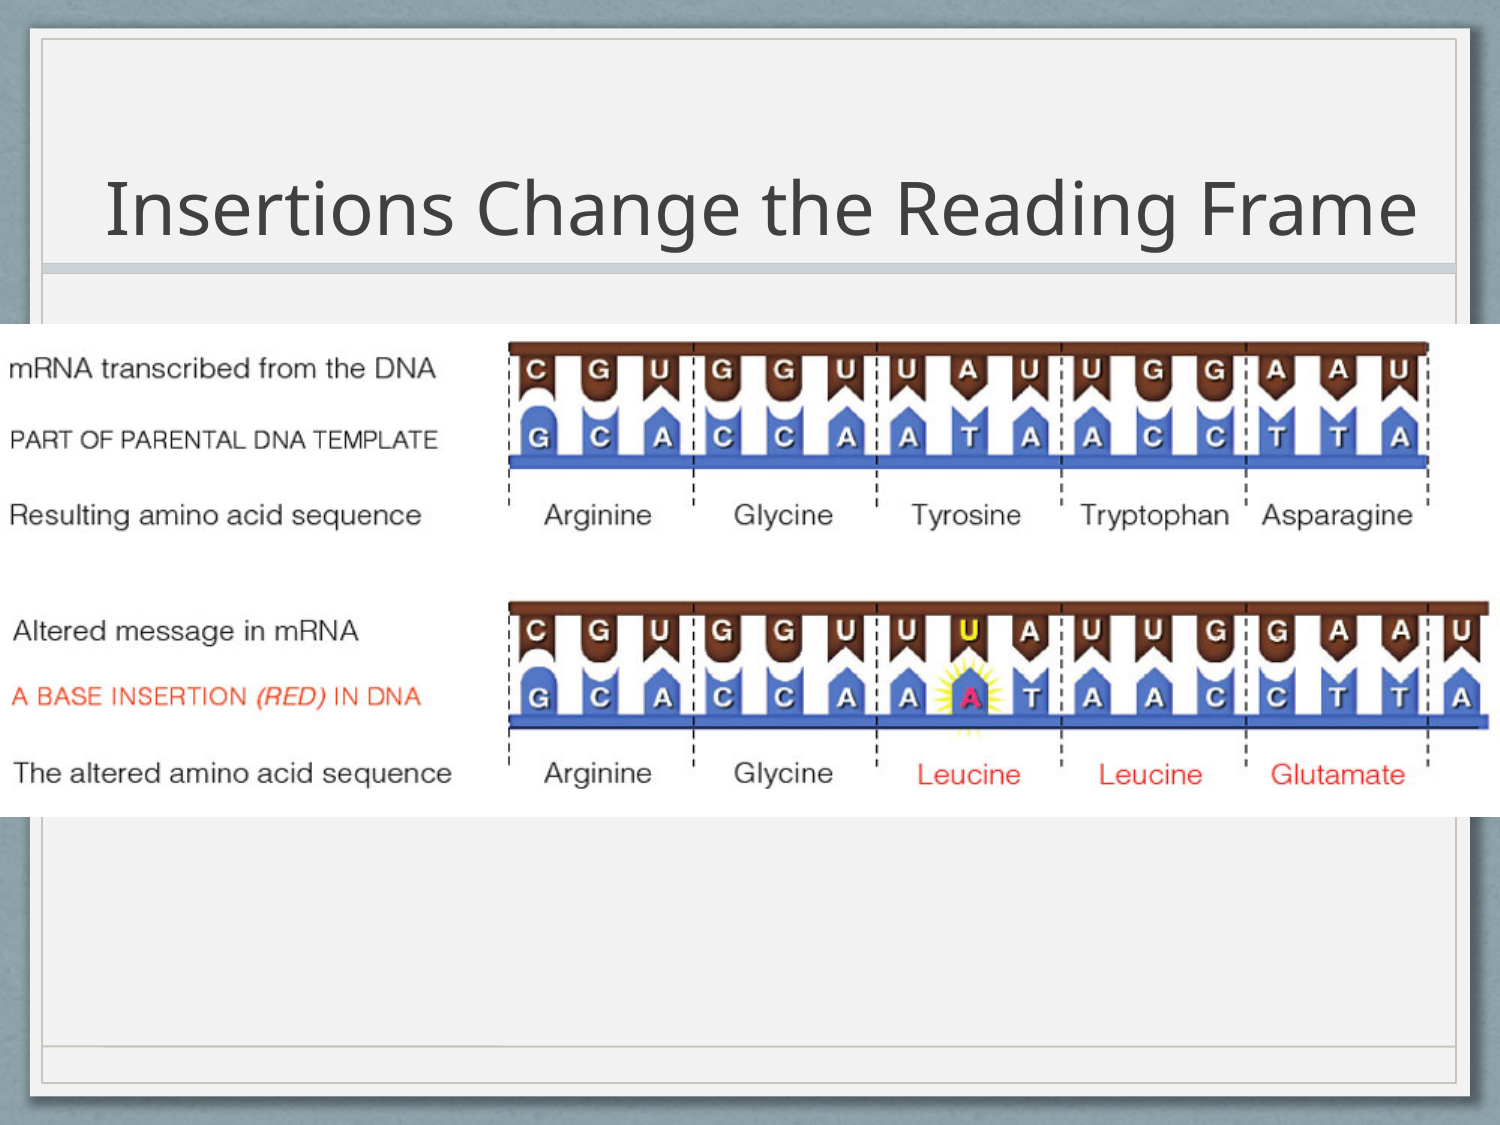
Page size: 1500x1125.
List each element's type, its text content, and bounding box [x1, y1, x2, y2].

picture [0, 324, 1500, 817]
title Insertions Change the Reading Frame [75, 112, 1450, 300]
